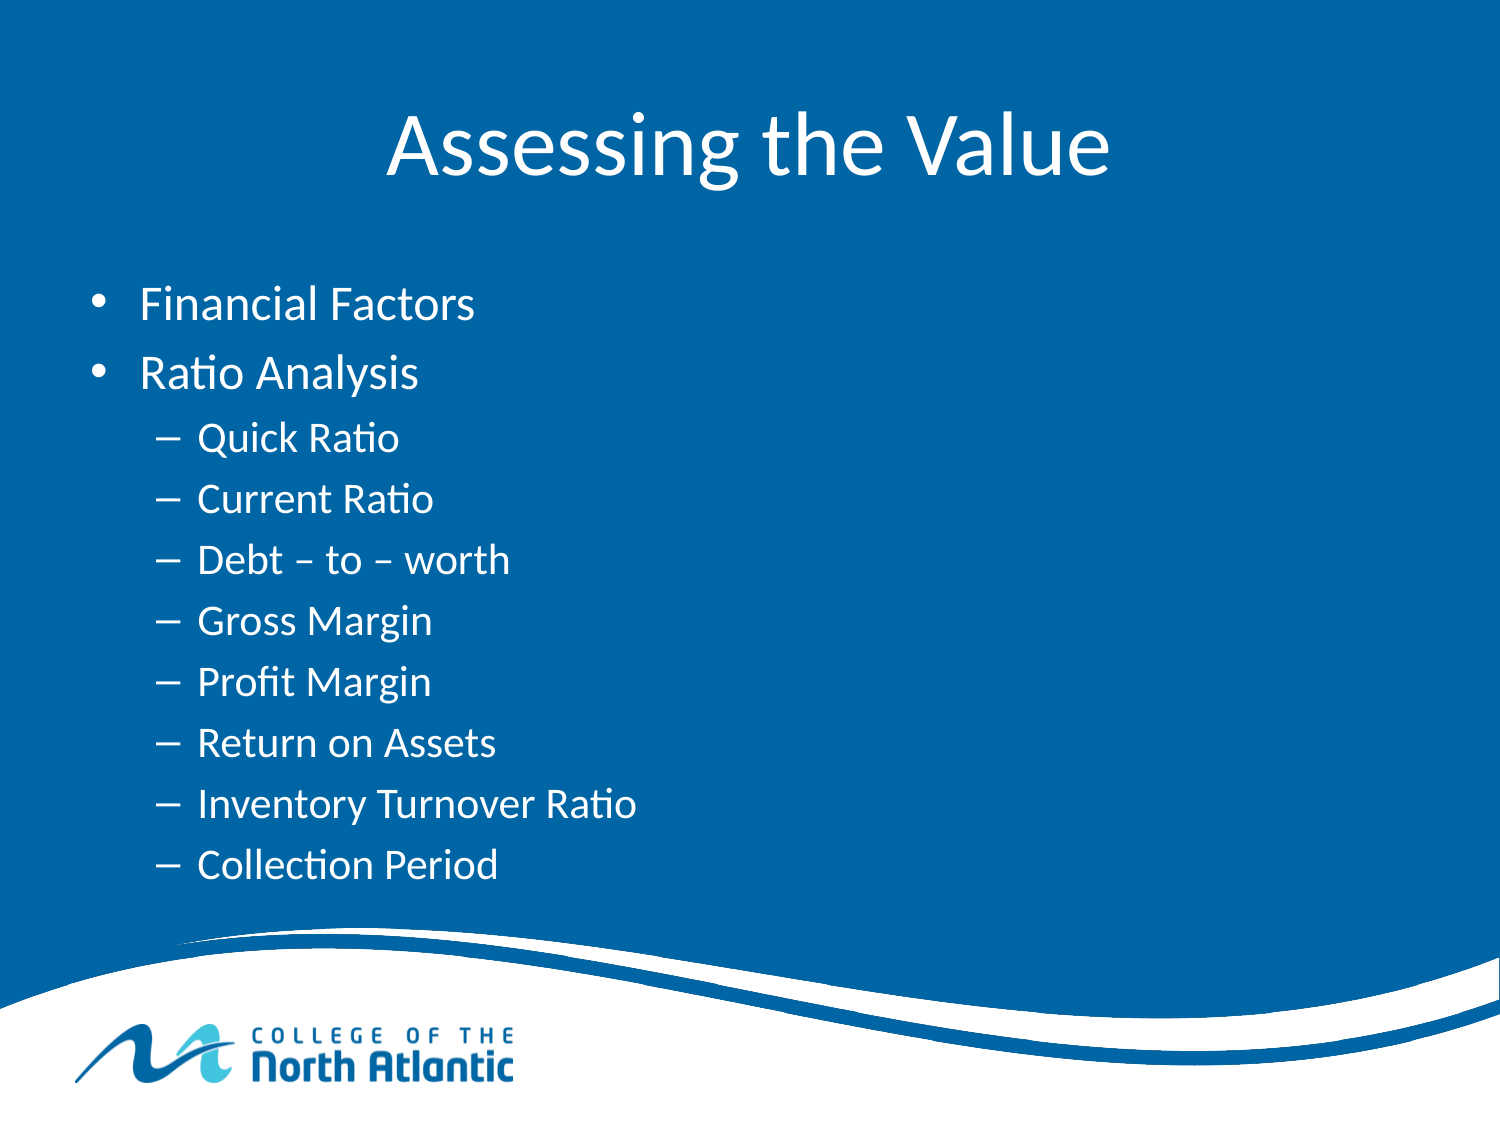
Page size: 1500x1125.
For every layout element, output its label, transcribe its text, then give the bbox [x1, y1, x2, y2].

list Financial Factors Ratio Analysis Quick Ratio Current Ratio Debt – to – worth Gross Margin Profit Margin Return on Assets Inventory Turnover Ratio Collection Period [75, 262, 1425, 900]
picture [0, 928, 1500, 1125]
title Assessing the Value [75, 45, 1425, 233]
